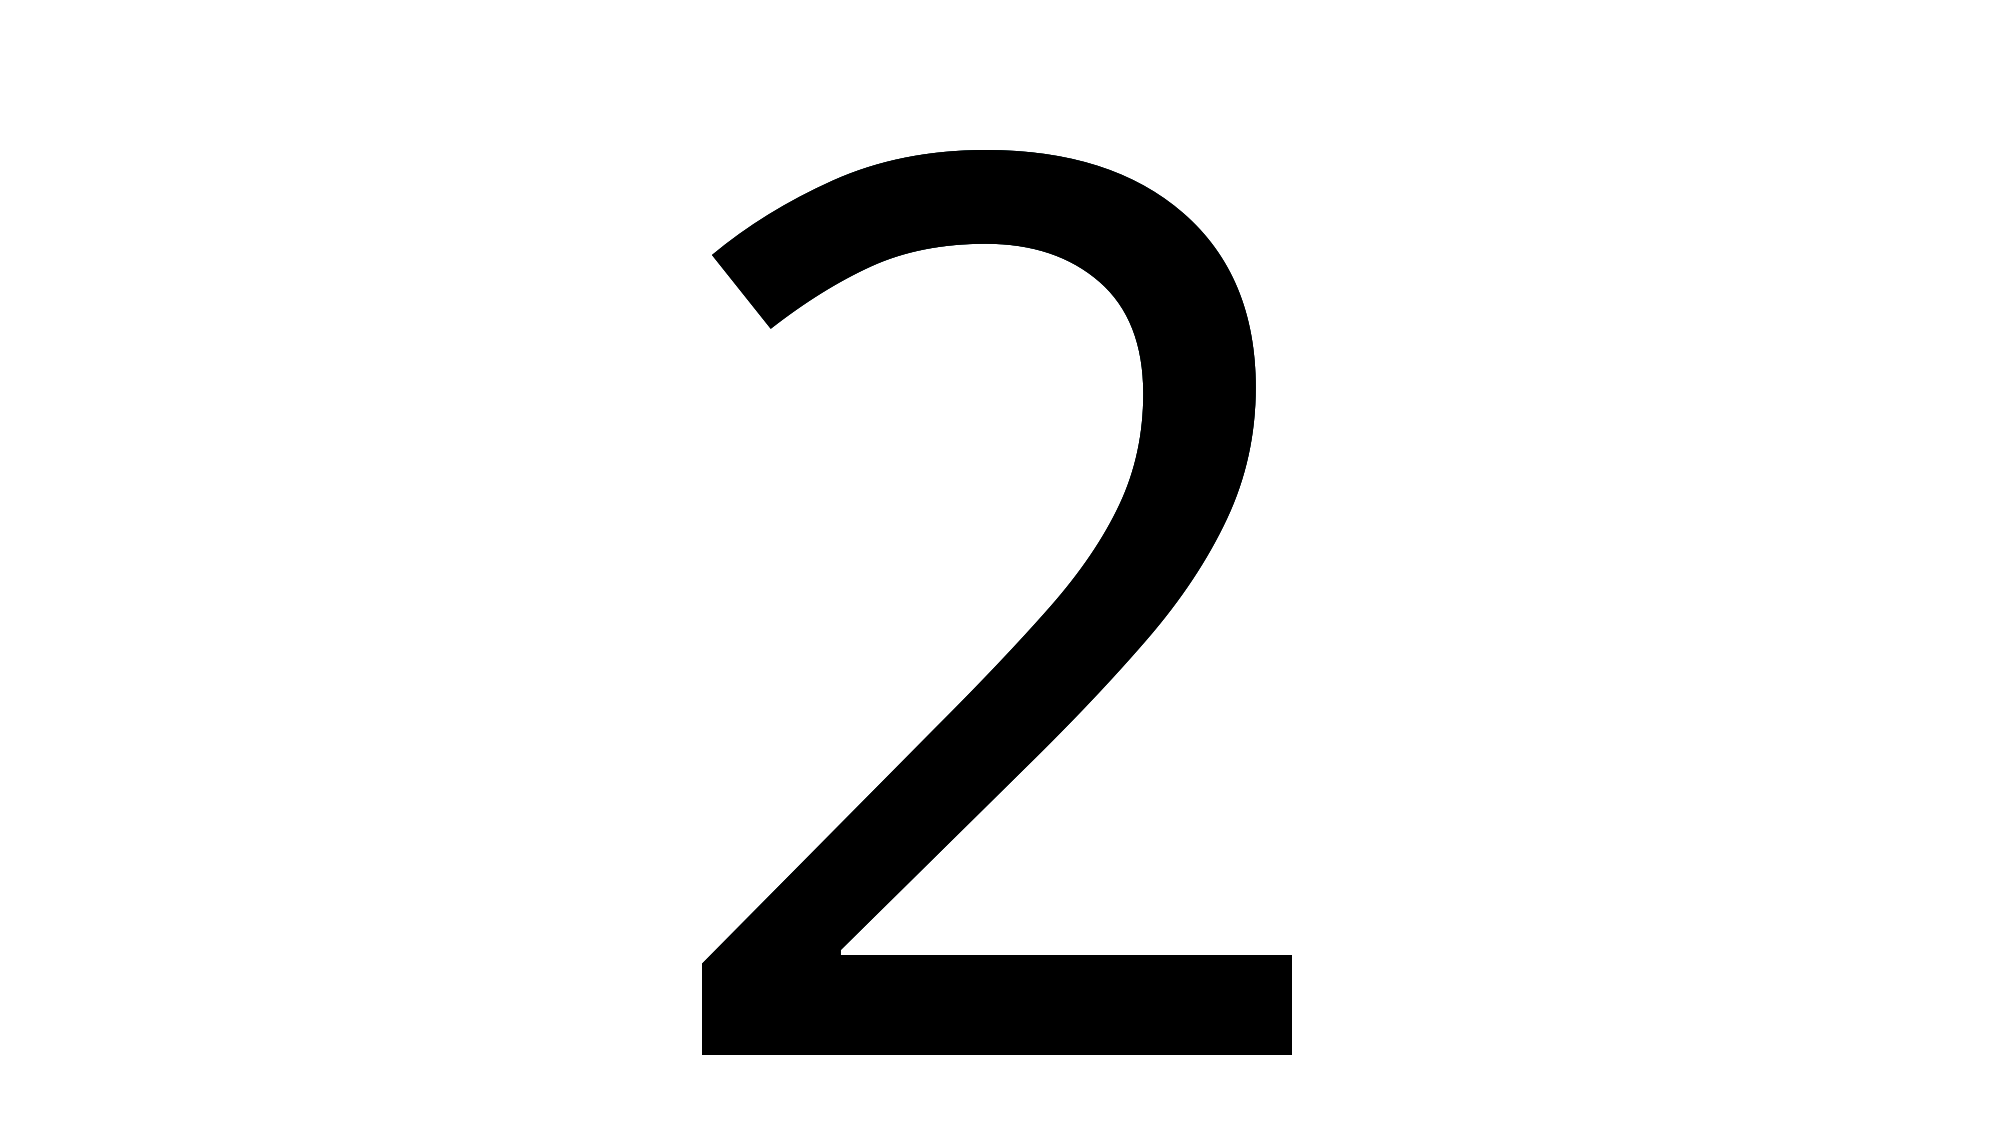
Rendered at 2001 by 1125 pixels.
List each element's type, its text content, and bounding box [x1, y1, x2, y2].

text_box 2 [0, 0, 2000, 1125]
